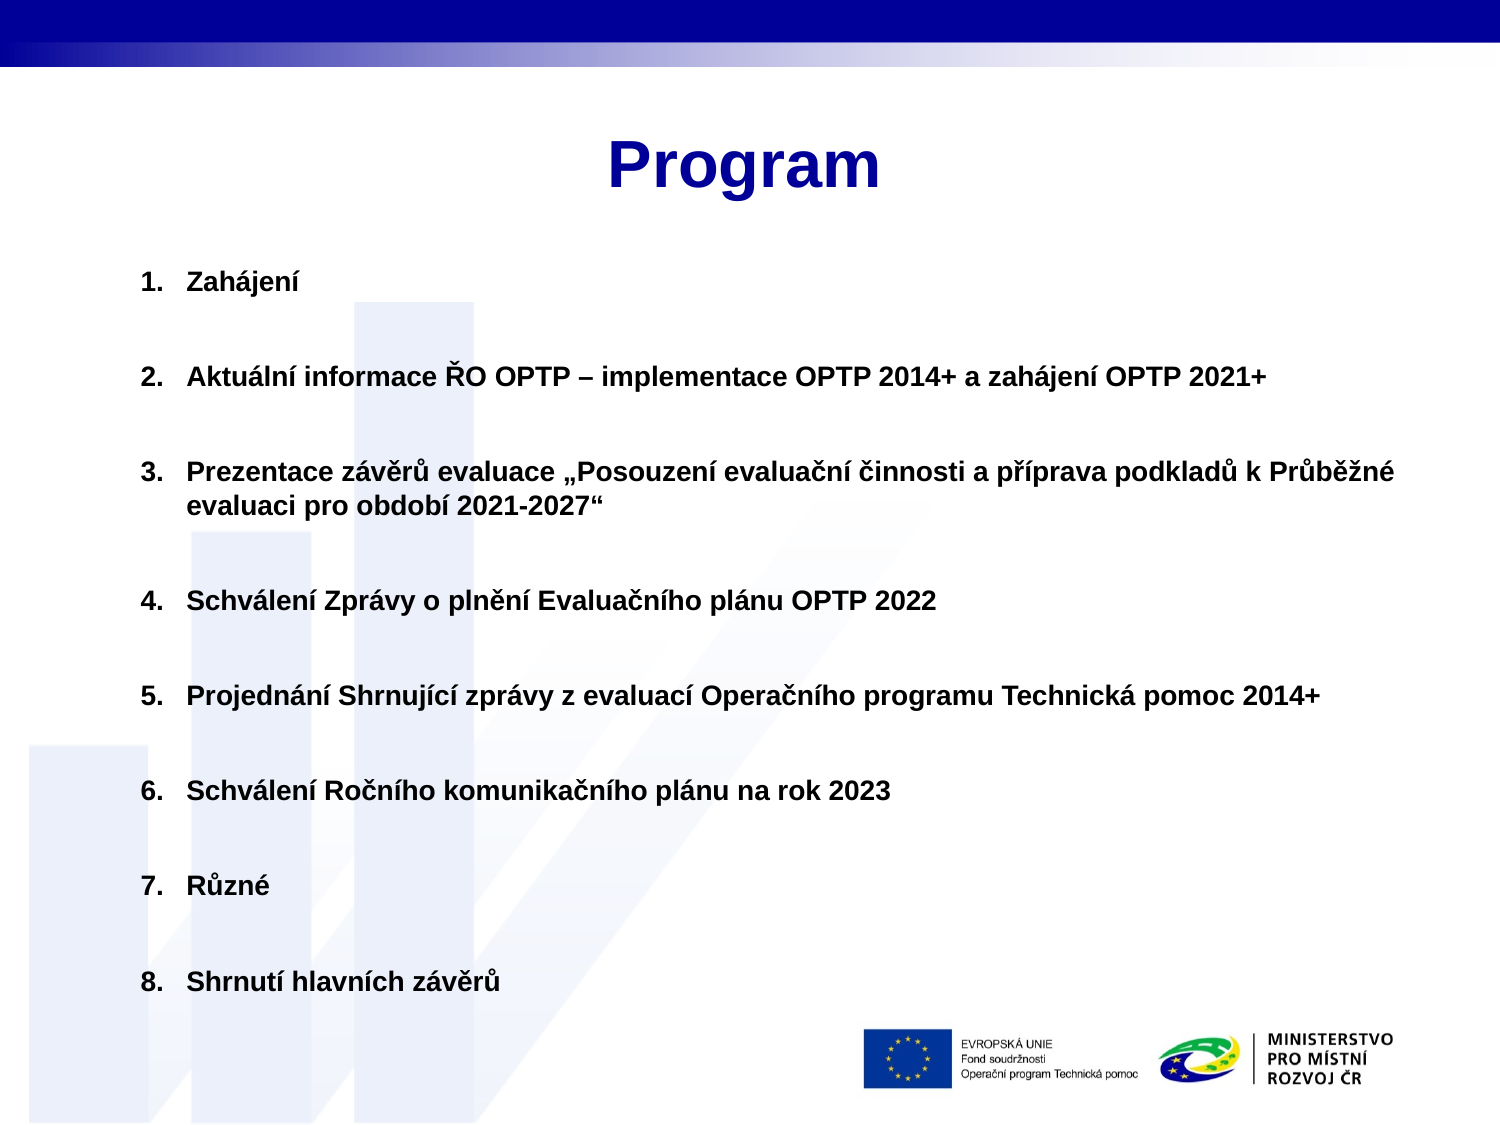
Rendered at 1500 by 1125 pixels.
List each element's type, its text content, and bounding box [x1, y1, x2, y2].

list Zahájení Aktuální informace ŘO OPTP – implementace OPTP 2014+ a zahájení OPTP 2021+ Prezentace závěrů evaluace „Posouzení evaluační činnosti a příprava podkladů k Průběžné evaluaci pro období 2021-2027“ Schválení Zprávy o plnění Evaluačního plánu OPTP 2022 Projednání Shrnující zprávy z evaluací Operačního programu Technická pomoc 2014+ Schválení Ročního komunikačního plánu na rok 2023 Různé Shrnutí hlavních závěrů [64, 255, 1425, 1012]
picture [29, 302, 1412, 1125]
title Program [64, 113, 1425, 197]
